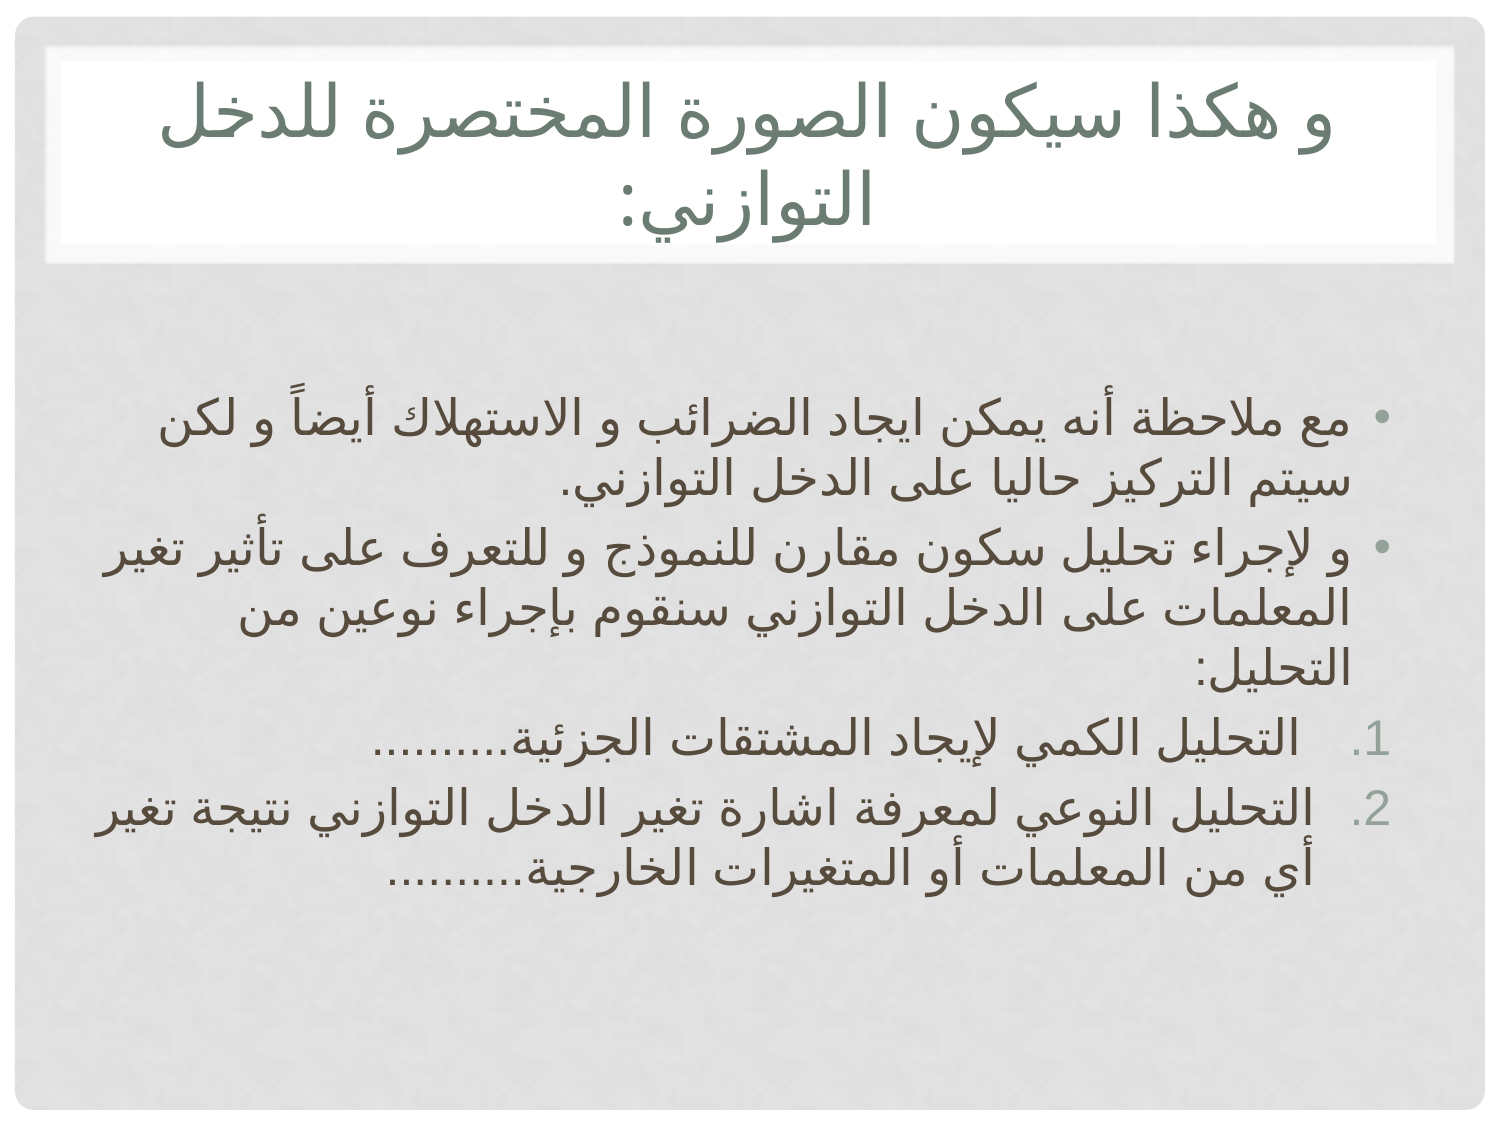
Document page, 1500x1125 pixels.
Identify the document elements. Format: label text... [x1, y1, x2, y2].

title و هكذا سيكون الصورة المختصرة للدخل التوازني: [69, 66, 1425, 238]
